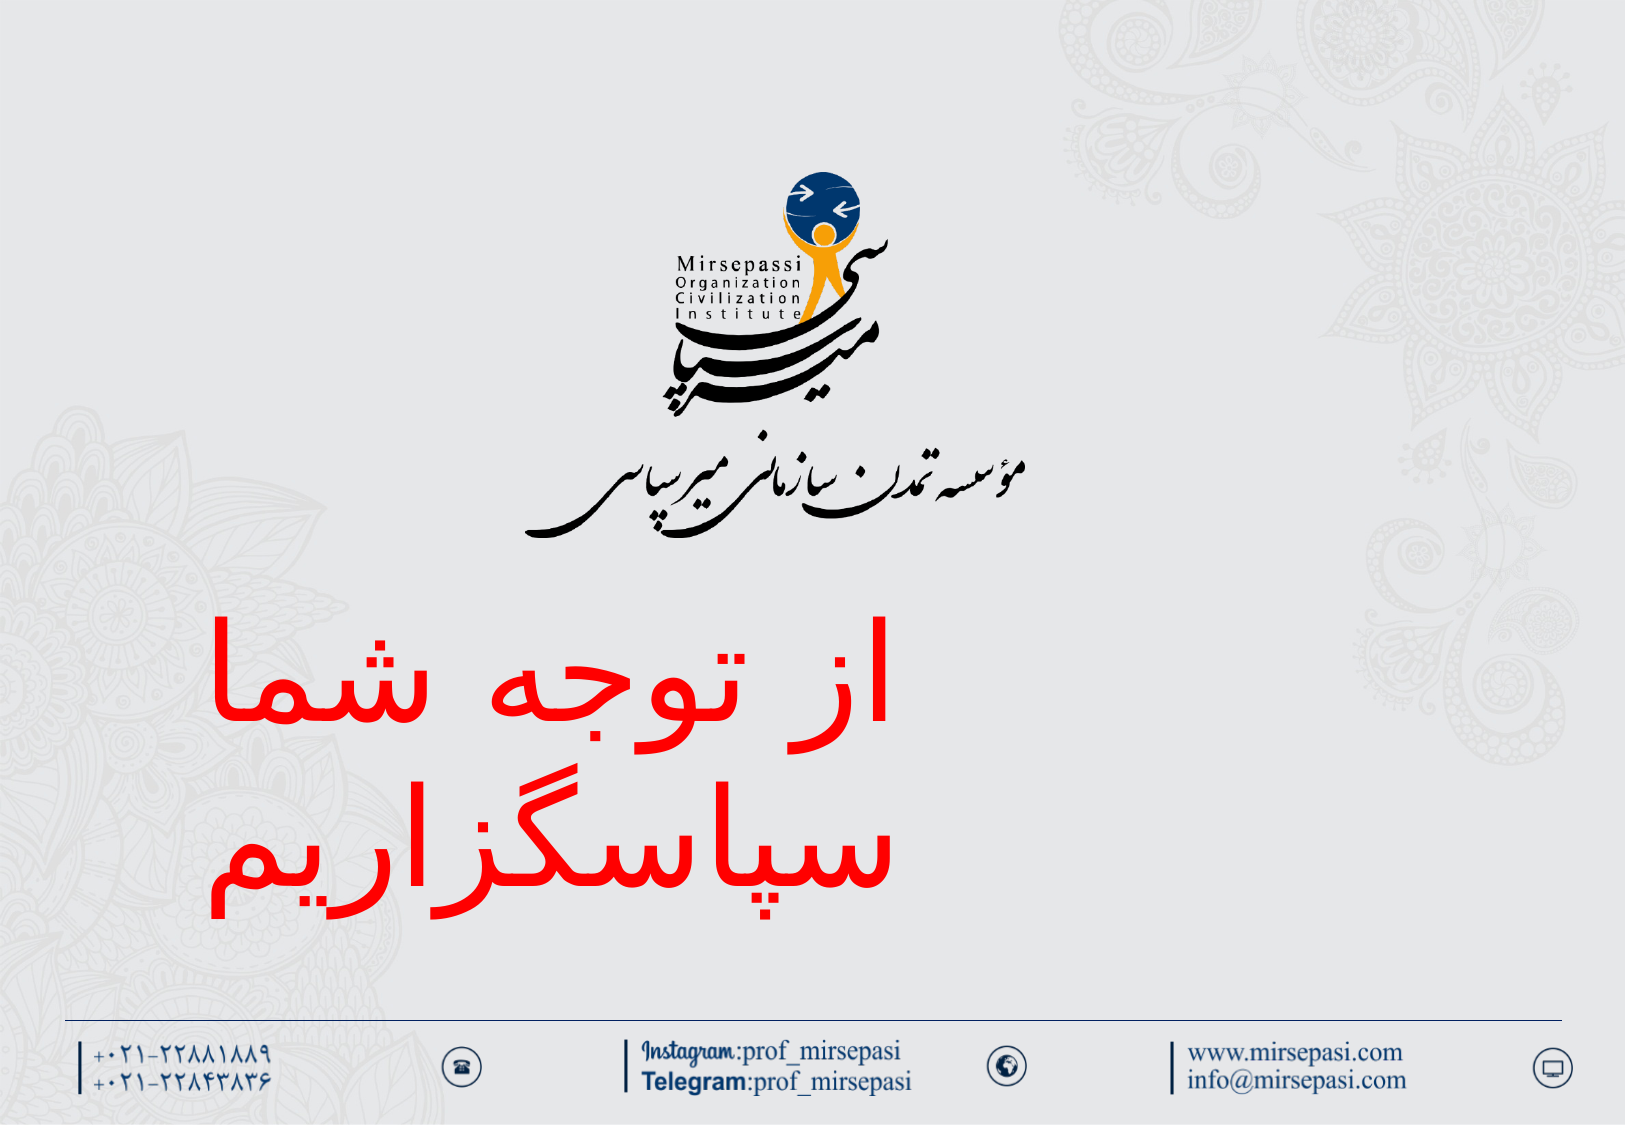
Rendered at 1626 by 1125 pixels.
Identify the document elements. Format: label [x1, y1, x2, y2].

picture [0, 0, 1625, 1125]
text_box [64, 1020, 1573, 1096]
